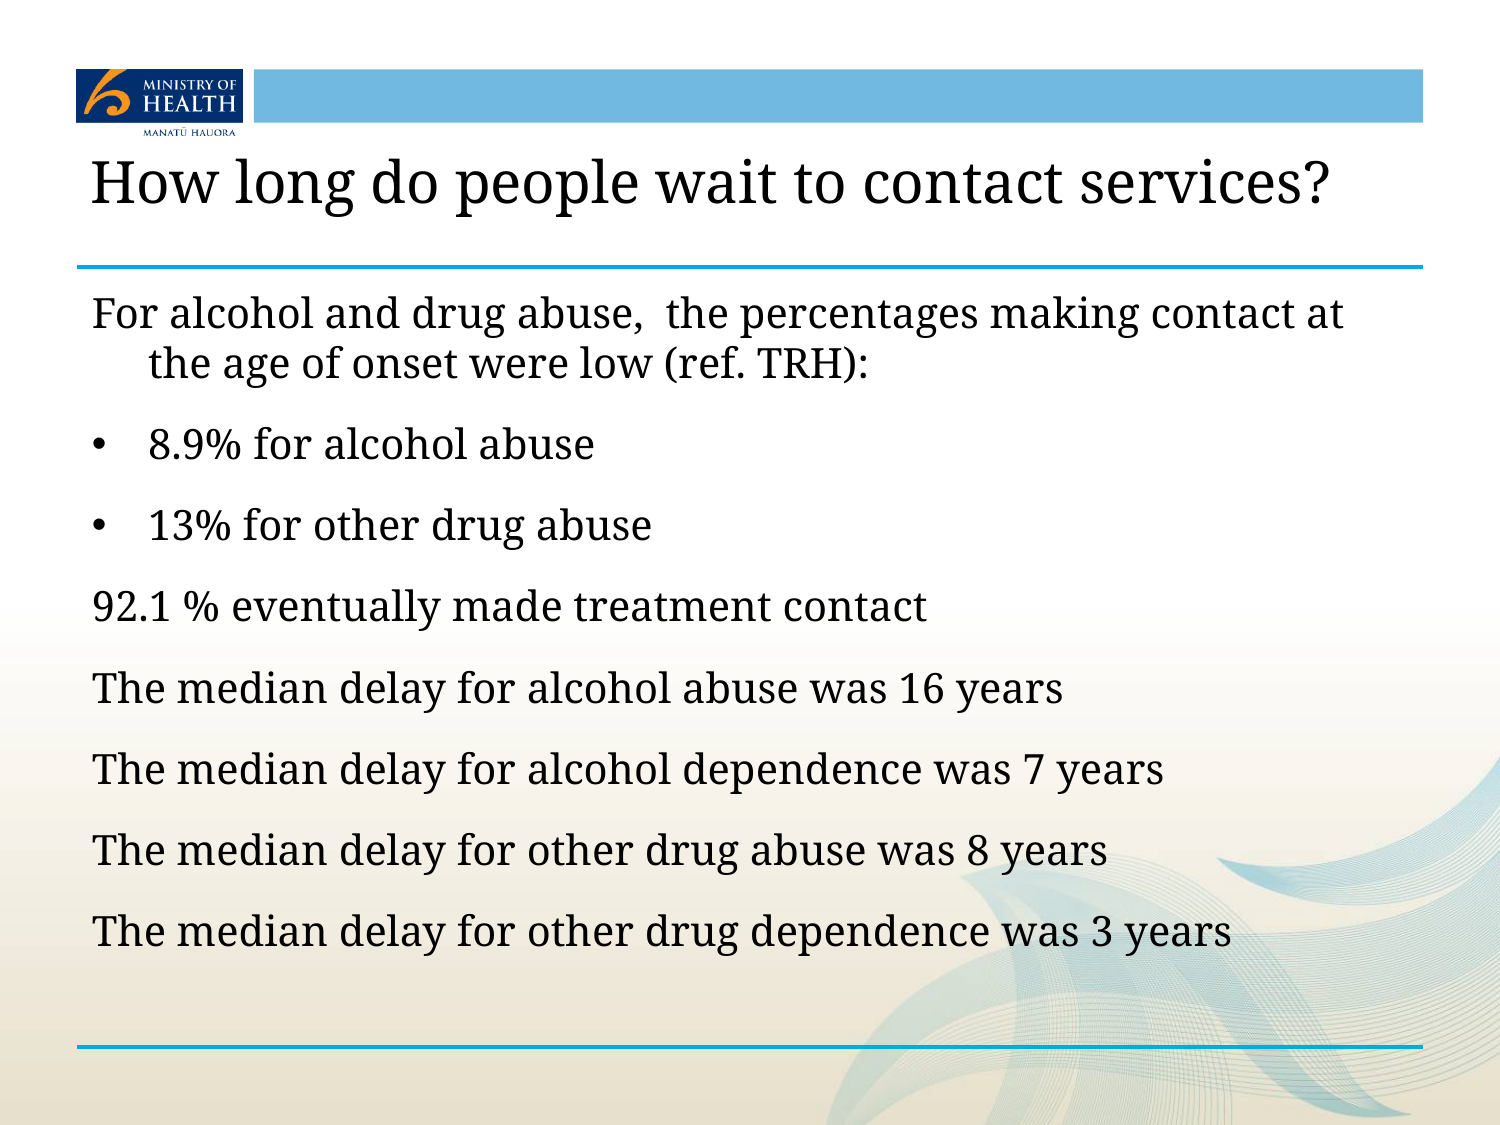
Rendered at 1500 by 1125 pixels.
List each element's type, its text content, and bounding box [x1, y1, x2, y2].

list For alcohol and drug abuse, the percentages making contact at the age of onset were low (ref. TRH): 8.9% for alcohol abuse 13% for other drug abuse 92.1 % eventually made treatment contact The median delay for alcohol abuse was 16 years The median delay for alcohol dependence was 7 years The median delay for other drug abuse was 8 years The median delay for other drug dependence was 3 years [76, 278, 1427, 1022]
title How long do people wait to contact services? [75, 137, 1425, 268]
picture [76, 69, 243, 136]
picture [0, 350, 1500, 1125]
